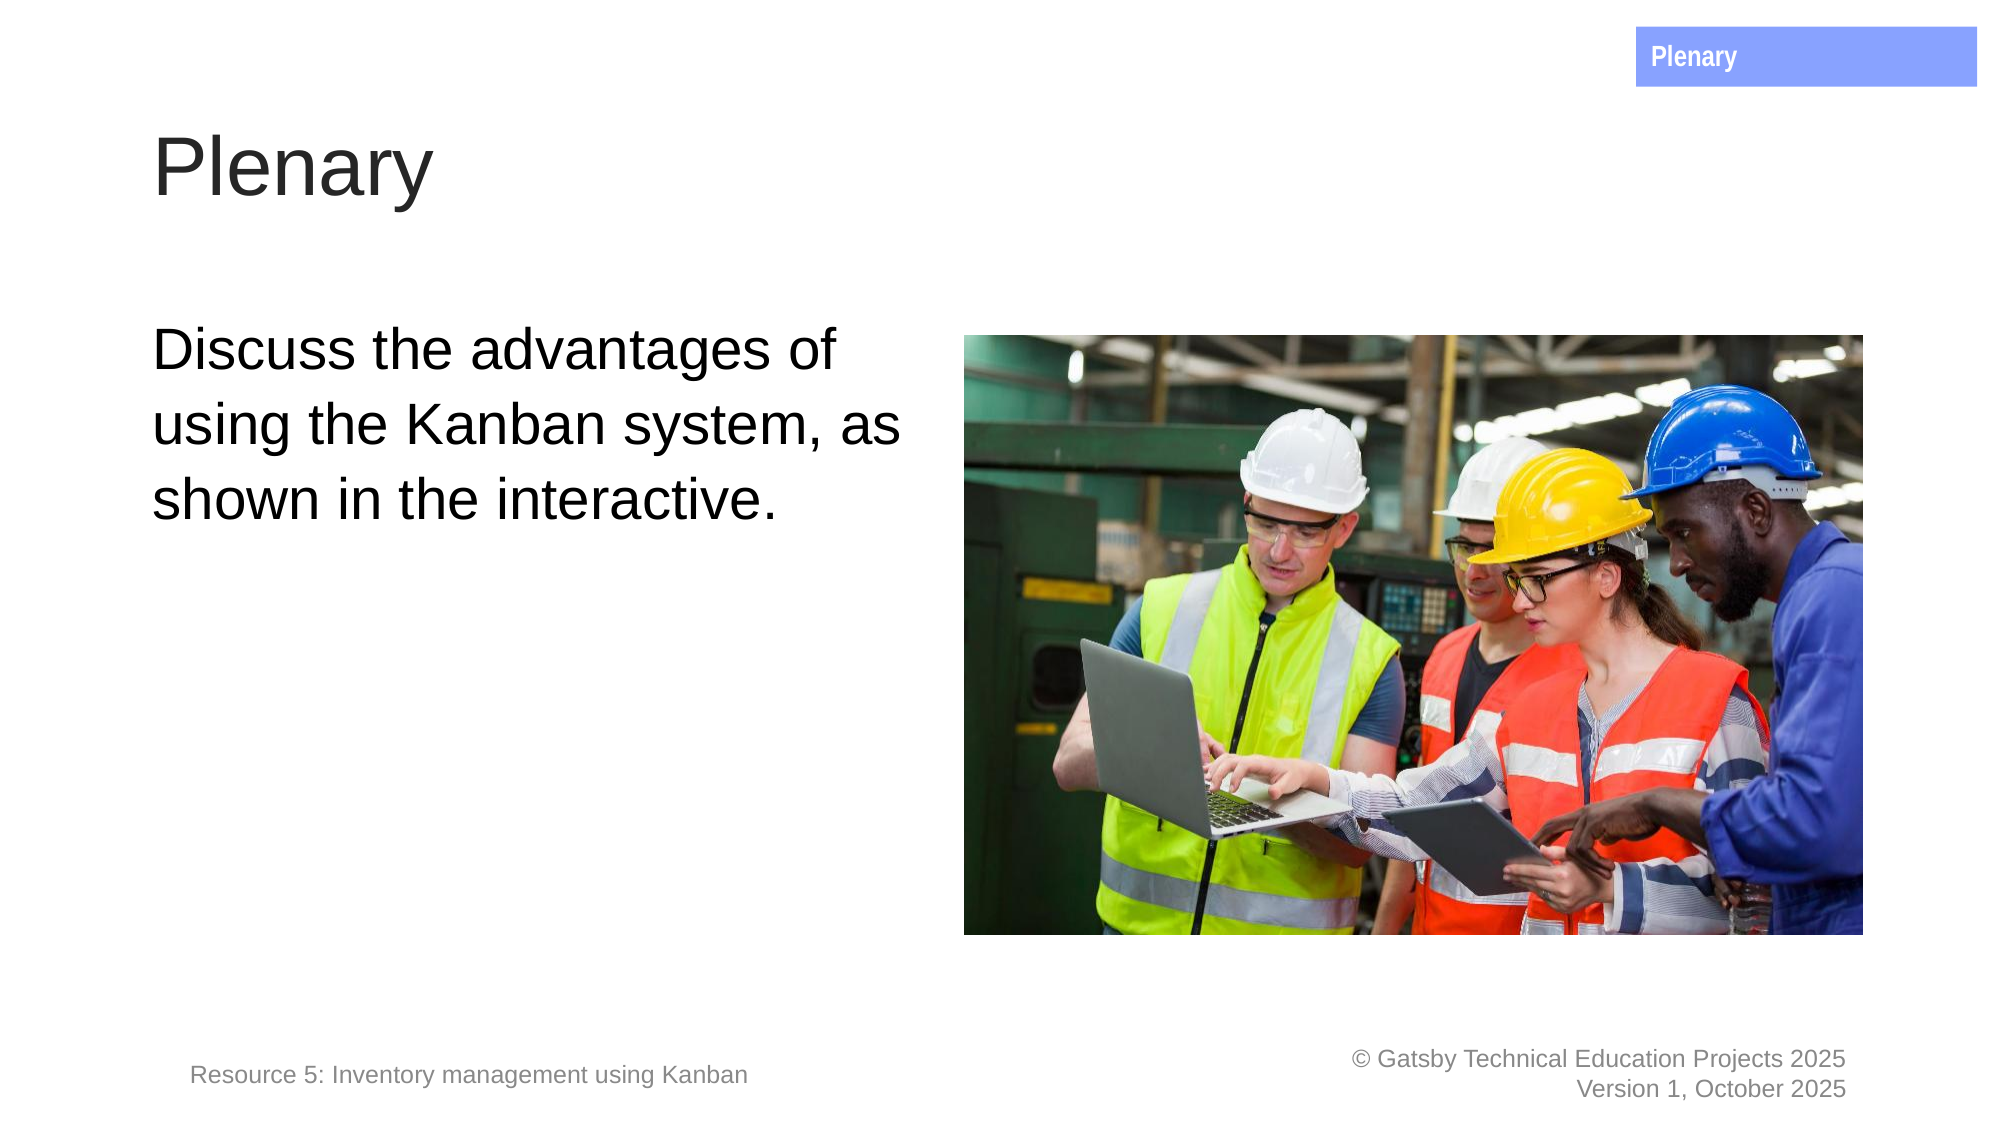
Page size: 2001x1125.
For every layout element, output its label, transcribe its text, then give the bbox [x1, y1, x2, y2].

title Plenary [137, 59, 1863, 278]
picture [963, 335, 1863, 935]
list Plenary [1636, 26, 1978, 87]
list Resource 5: Inventory management using Kanban [137, 1042, 829, 1103]
list Discuss the advantages of using the Kanban system, as shown in the interactive. [137, 299, 1000, 1014]
